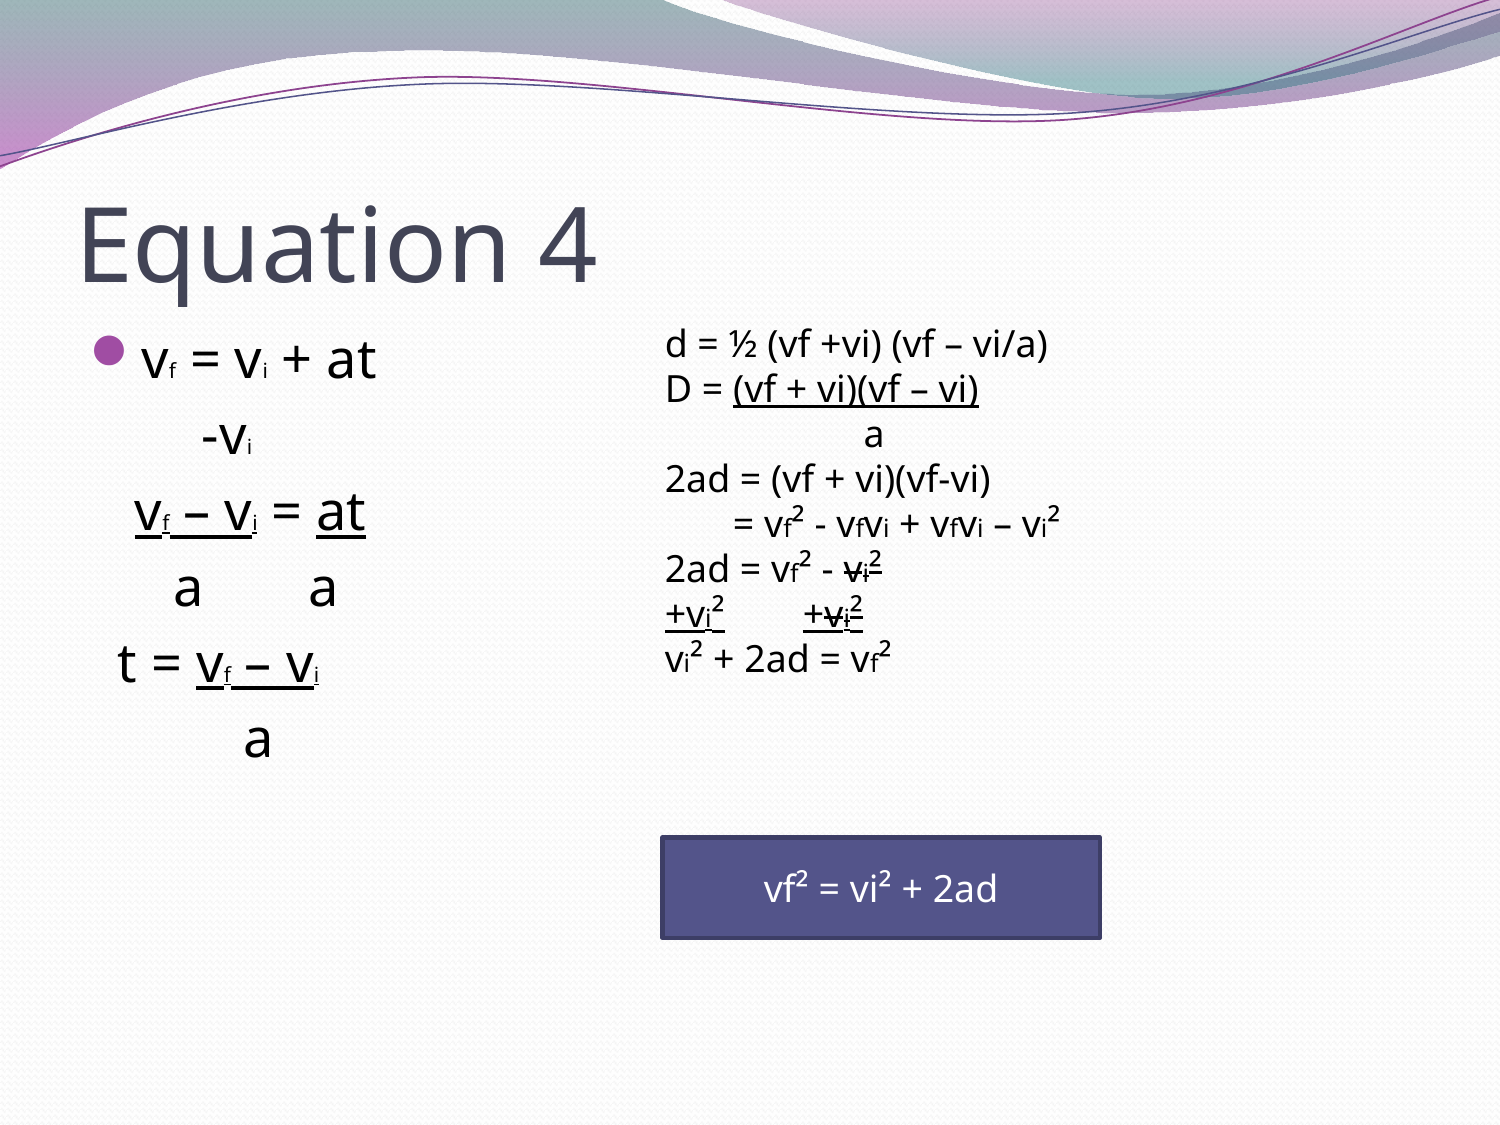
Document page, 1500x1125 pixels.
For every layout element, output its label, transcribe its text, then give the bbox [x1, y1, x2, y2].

list vf = vi + at -vi vf – vi = at a a t = vf – vi a [75, 317, 613, 1038]
title Equation 4 [75, 115, 1425, 303]
text_box d = ½ (vf +vi) (vf – vi/a) D = (vf + vi)(vf – vi) a 2ad = (vf + vi)(vf-vi) = vf² - vfvi + vfvi – vi² 2ad = vf² - vi² +vi² +vi² vi² + 2ad = vf² [649, 312, 1400, 733]
text_box vf² = vi² + 2ad [660, 835, 1102, 940]
